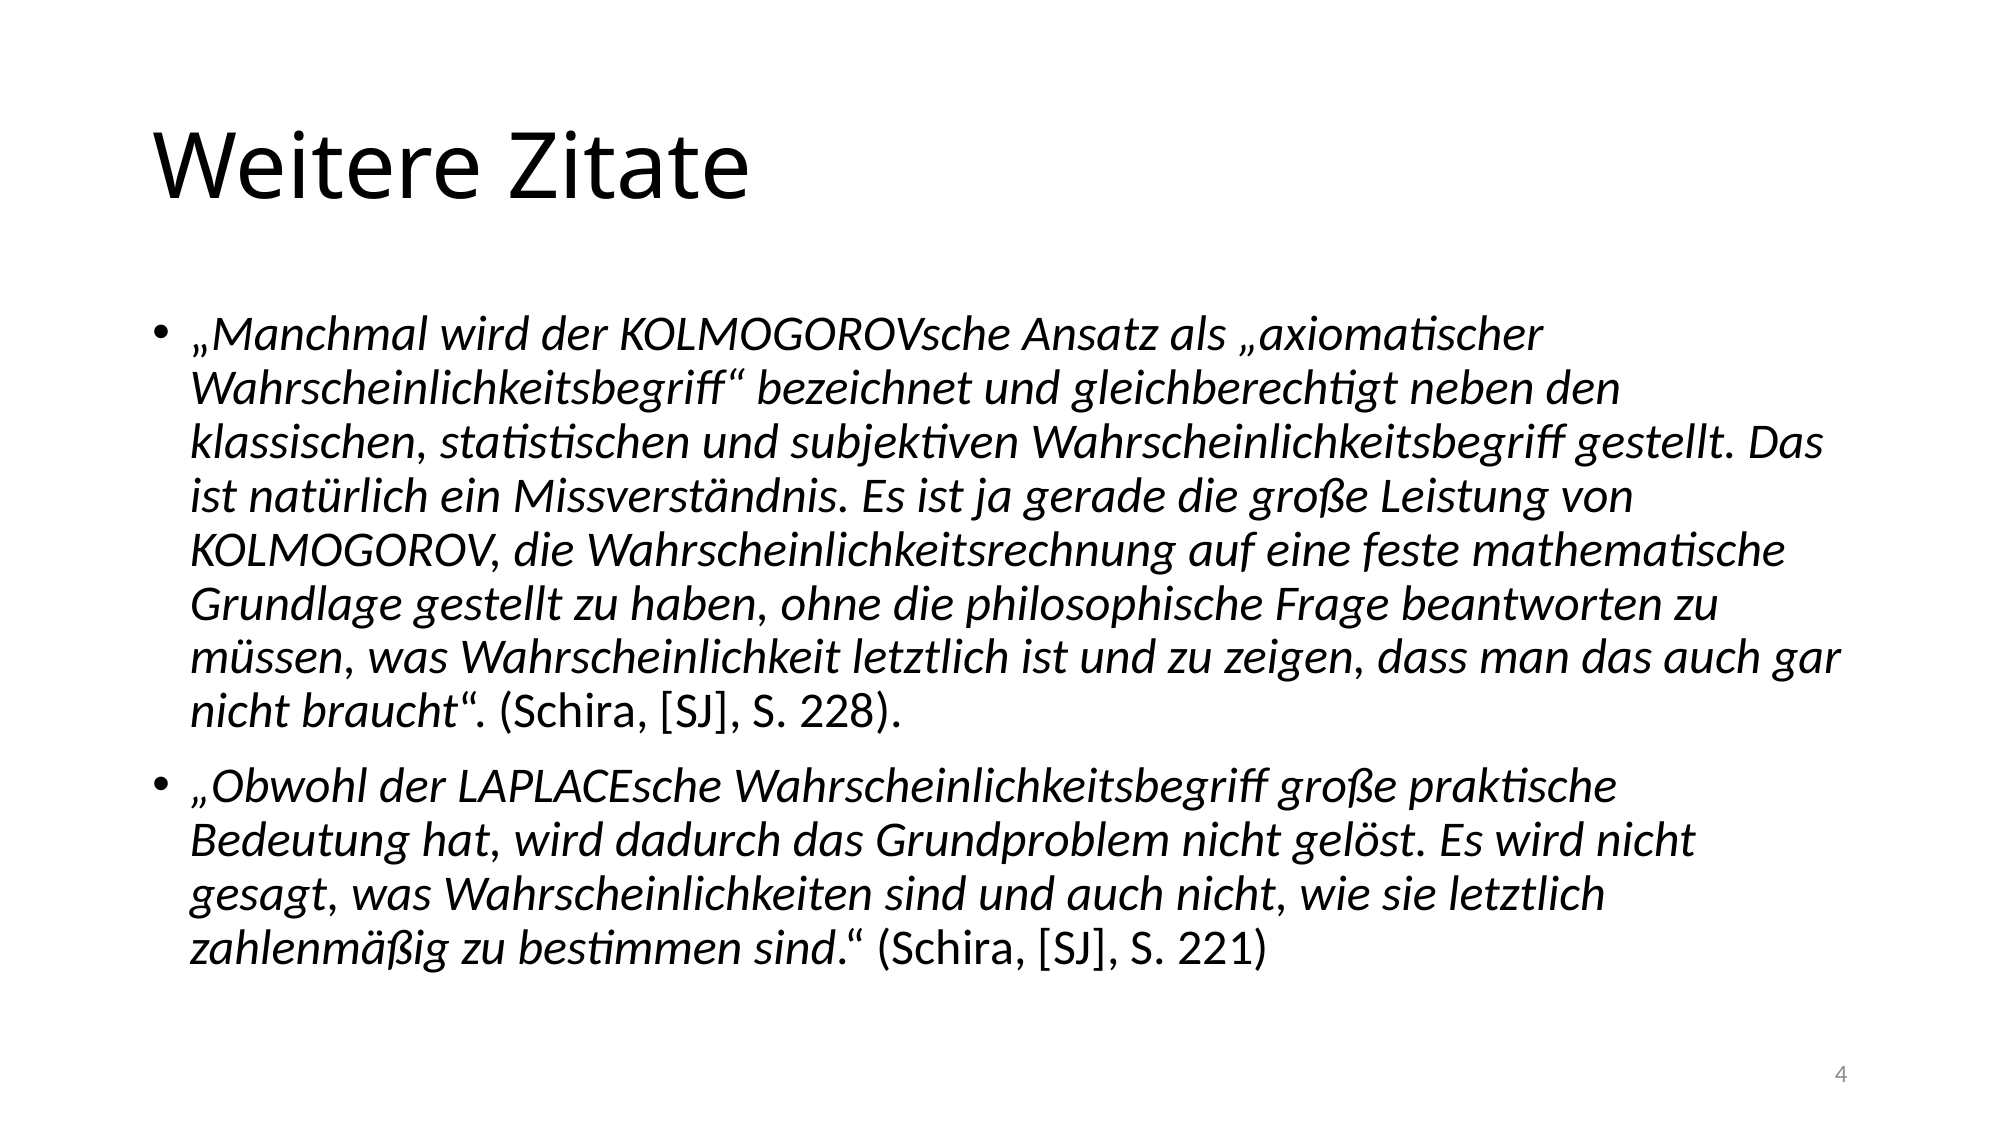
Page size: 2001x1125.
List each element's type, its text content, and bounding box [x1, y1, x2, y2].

title Weitere Zitate [137, 59, 1863, 278]
slide_number 4 [1412, 1042, 1863, 1103]
list „Manchmal wird der KOLMOGOROVsche Ansatz als „axiomatischer Wahrscheinlichkeitsbegriff“ bezeichnet und gleichberechtigt neben den klassischen, statistischen und subjektiven Wahrscheinlichkeitsbegriff gestellt. Das ist natürlich ein Missverständnis. Es ist ja gerade die große Leistung von KOLMOGOROV, die Wahrscheinlichkeitsrechnung auf eine feste mathematische Grundlage gestellt zu haben, ohne die philosophische Frage beantworten zu müssen, was Wahrscheinlichkeit letztlich ist und zu zeigen, dass man das auch gar nicht braucht“. (Schira, [SJ], S. 228). „Obwohl der LAPLACEsche Wahrscheinlichkeitsbegriff große praktische Bedeutung hat, wird dadurch das Grundproblem nicht gelöst. Es wird nicht gesagt, was Wahrscheinlichkeiten sind und auch nicht, wie sie letztlich zahlenmäßig zu bestimmen sind.“ (Schira, [SJ], S. 221) [137, 299, 1863, 1014]
